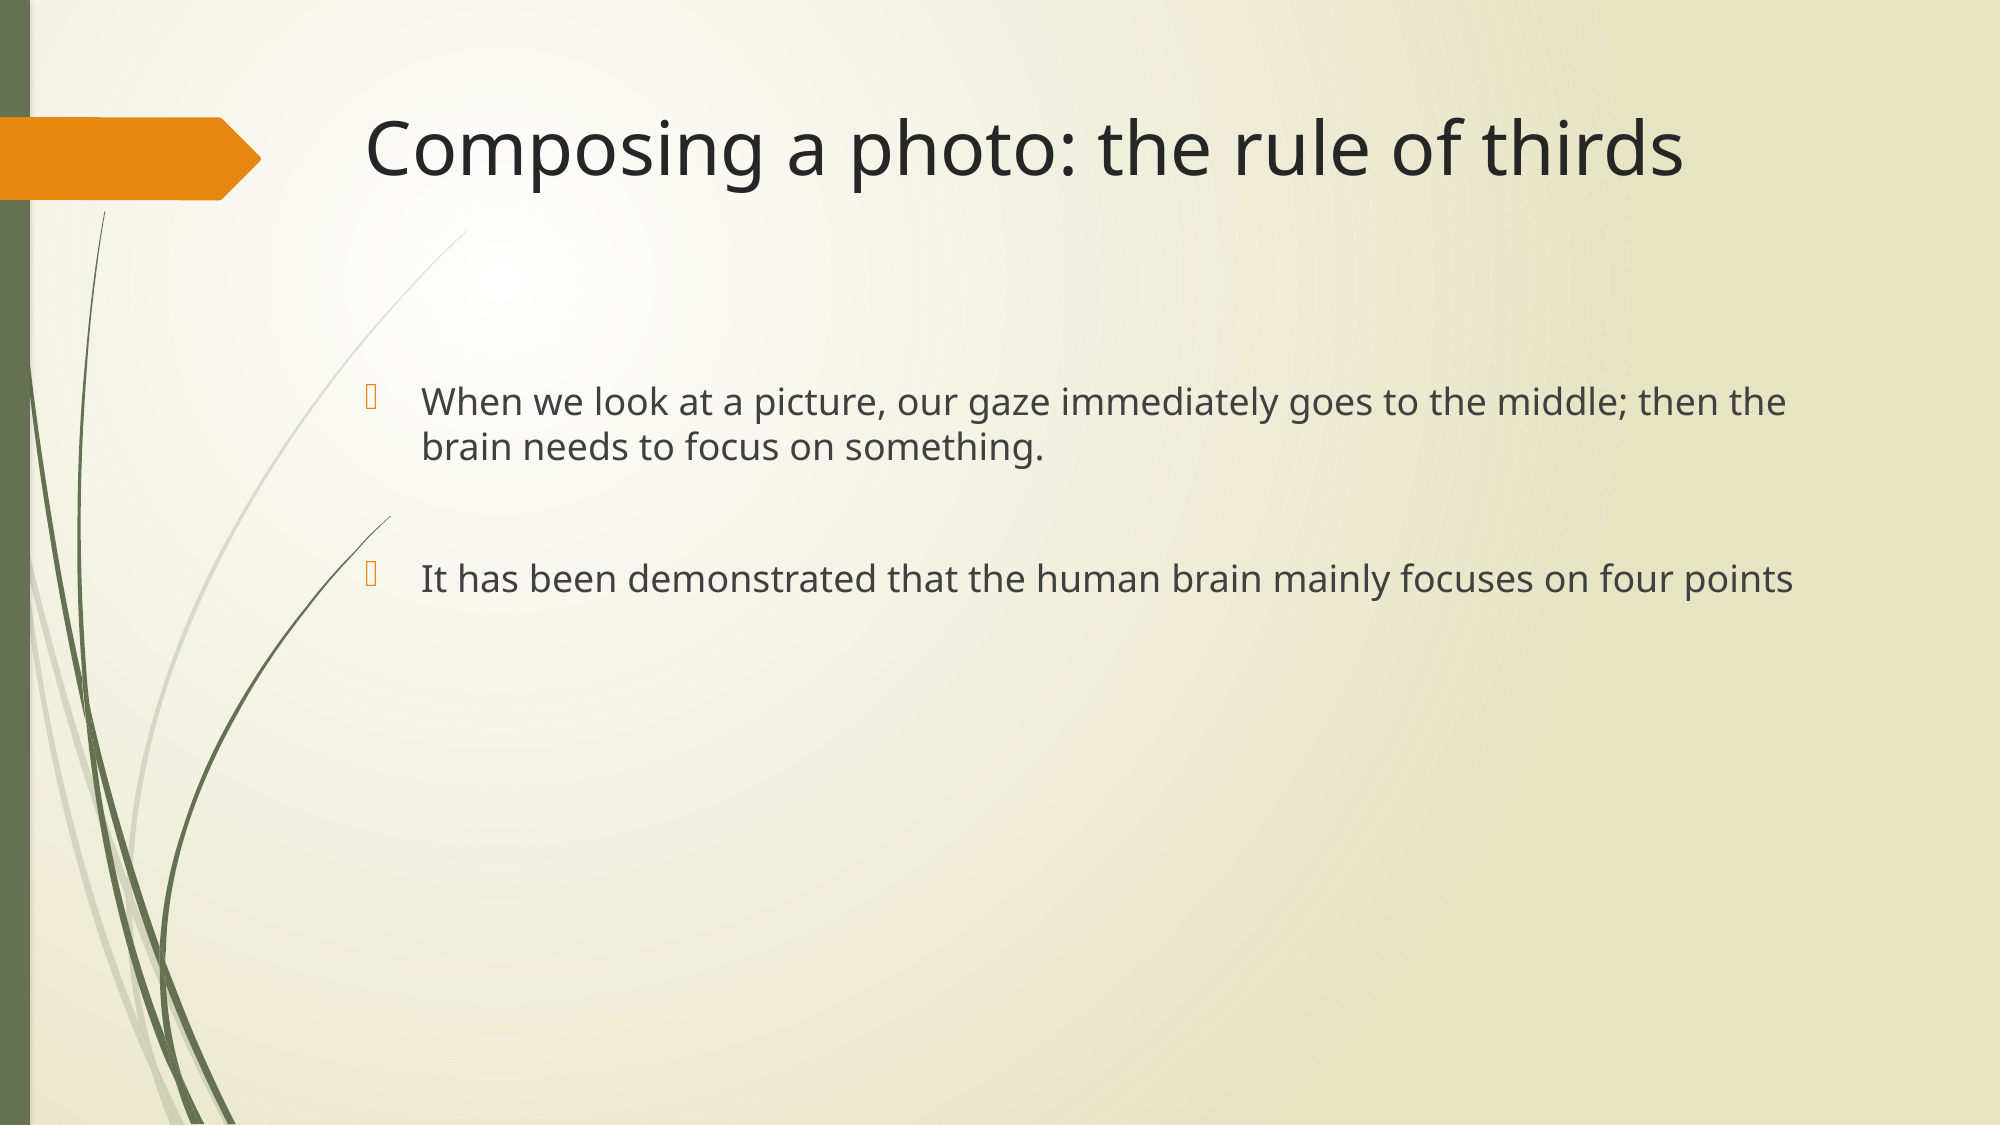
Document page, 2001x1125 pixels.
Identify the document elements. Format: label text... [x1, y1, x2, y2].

title Composing a photo: the rule of thirds [349, 93, 1812, 238]
list When we look at a picture, our gaze immediately goes to the middle; then the brain needs to focus on something. It has been demonstrated that the human brain mainly focuses on four points [349, 238, 1813, 859]
